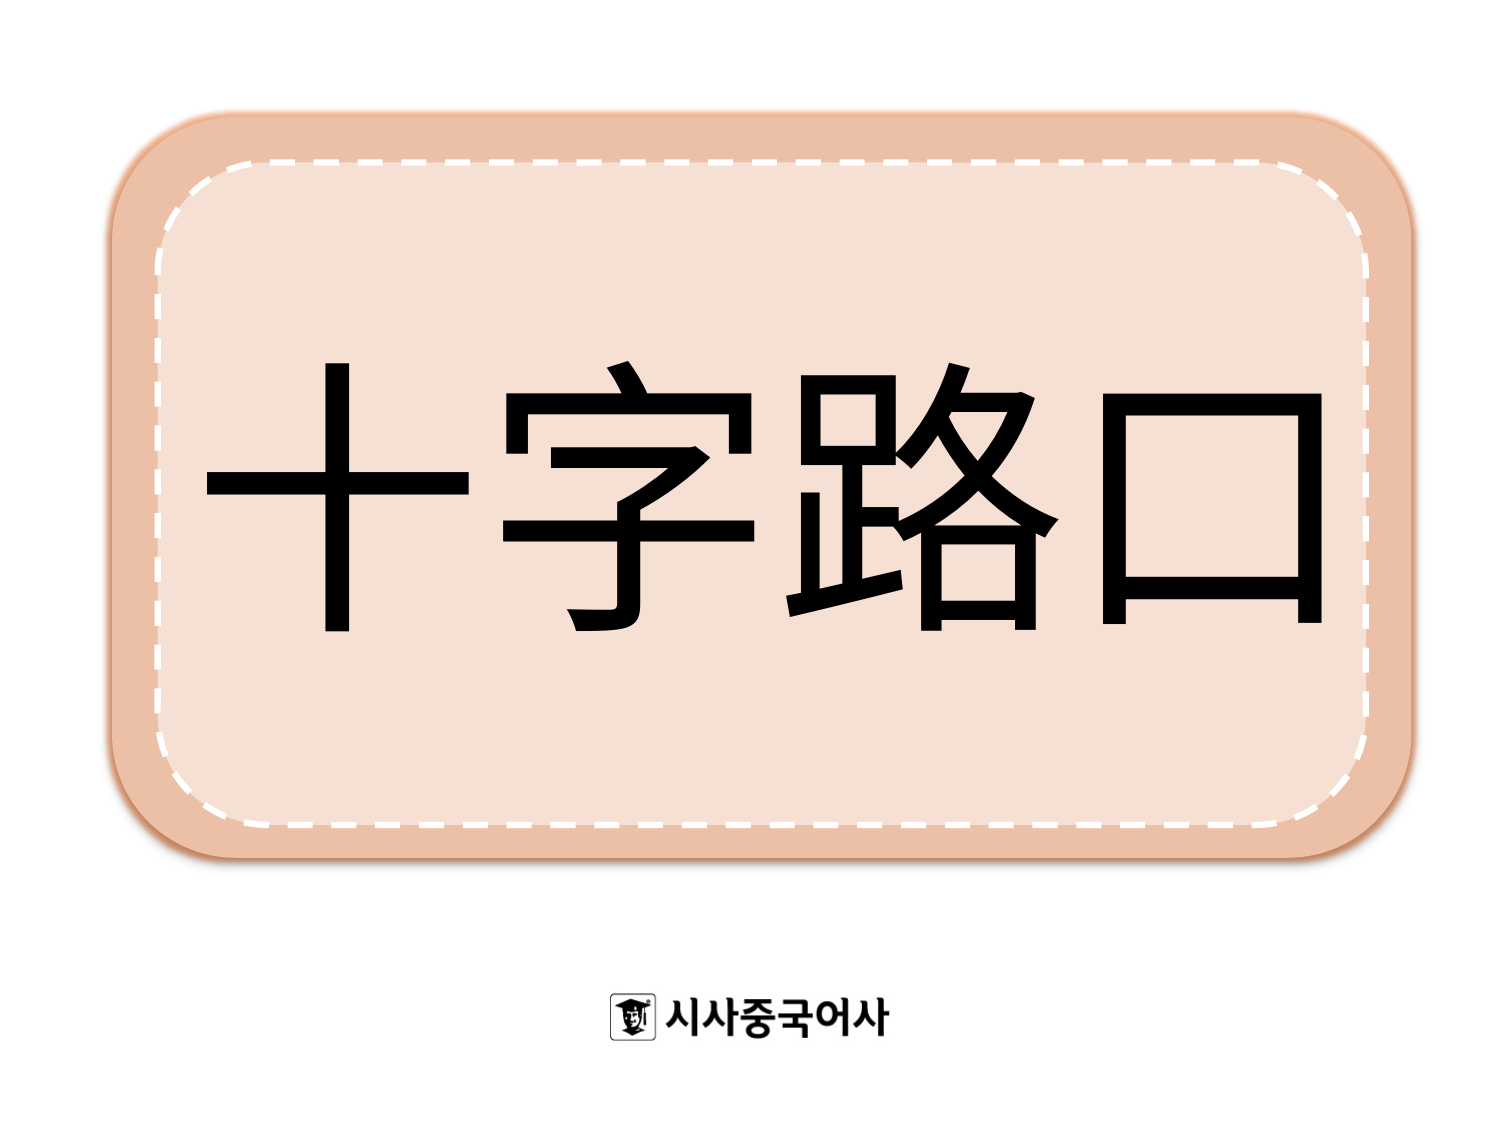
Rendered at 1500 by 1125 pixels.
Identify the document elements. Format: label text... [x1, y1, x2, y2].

picture [602, 987, 898, 1047]
text_box 十字路口 [171, 160, 1380, 824]
